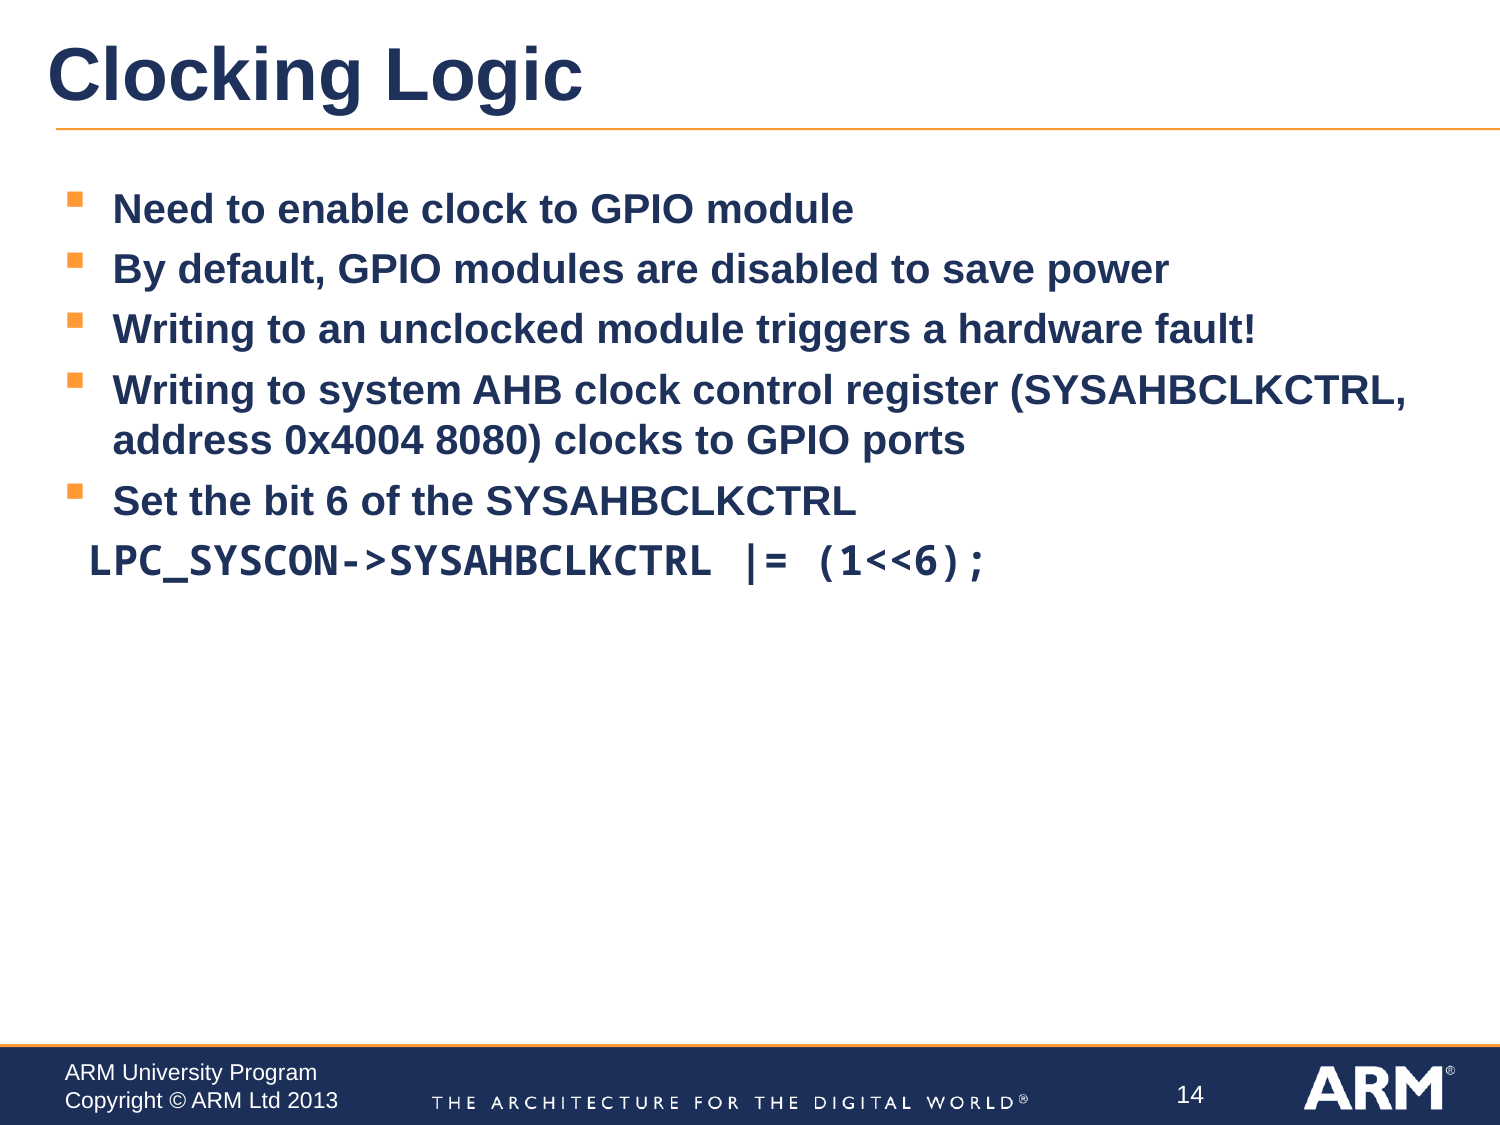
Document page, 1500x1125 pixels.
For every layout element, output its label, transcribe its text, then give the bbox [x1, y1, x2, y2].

list Need to enable clock to GPIO module By default, GPIO modules are disabled to save power Writing to an unclocked module triggers a hardware fault! Writing to system AHB clock control register (SYSAHBCLKCTRL, address 0x4004 8080) clocks to GPIO ports Set the bit 6 of the SYSAHBCLKCTRL LPC_SYSCON->SYSAHBCLKCTRL |= (1<<6); [49, 174, 1500, 763]
picture [0, 1048, 1500, 1125]
title Clocking Logic [34, 1, 1500, 141]
